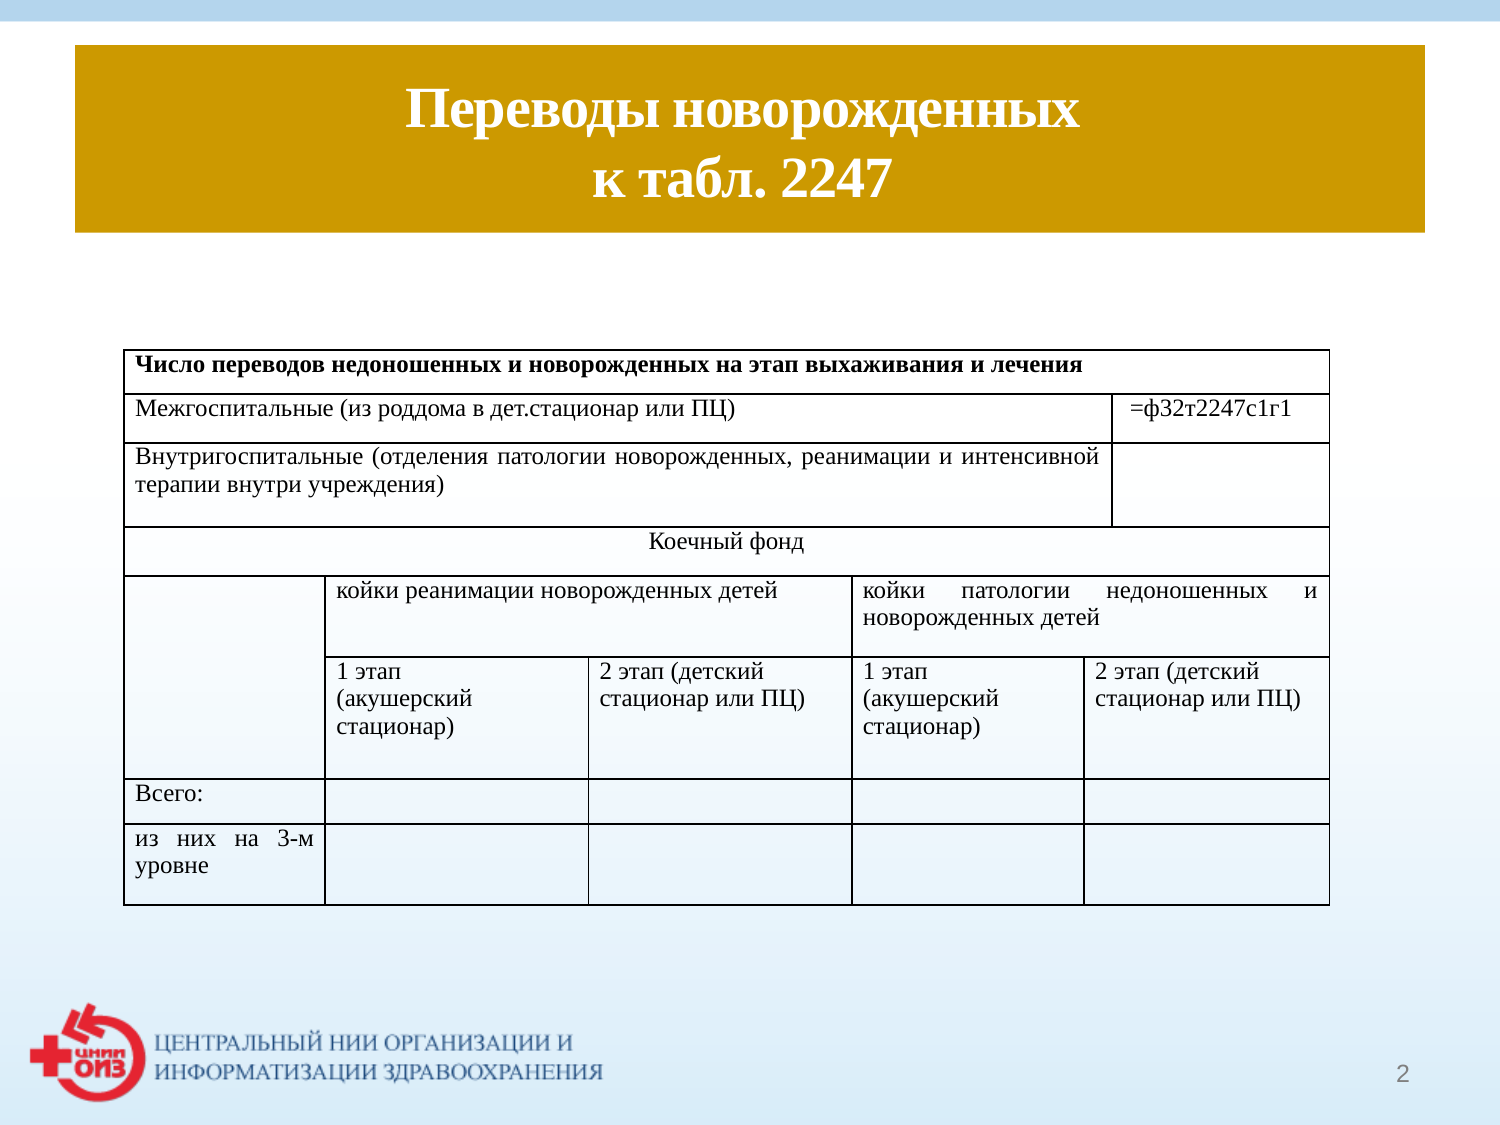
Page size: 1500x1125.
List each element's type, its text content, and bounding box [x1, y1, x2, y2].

slide_number 2 [1074, 1042, 1425, 1103]
table_cell [125, 577, 324, 778]
table_cell [1085, 825, 1329, 904]
table_cell 1 этап (акушерский стационар) [853, 658, 1083, 778]
table_cell [1113, 444, 1329, 526]
table_cell Всего: [125, 780, 324, 823]
table_cell 2 этап (детский стационар или ПЦ) [589, 658, 851, 778]
table_cell 2 этап (детский стационар или ПЦ) [1085, 658, 1329, 778]
table_cell Коечный фонд [125, 528, 1329, 575]
table_cell 1 этап (акушерский стационар) [326, 658, 588, 778]
table_header Число переводов недоношенных и новорожденных на этап выхаживания и лечения [125, 351, 1329, 393]
table_cell [853, 780, 1083, 823]
table_cell [589, 780, 851, 823]
table_cell [589, 825, 851, 904]
table_cell [326, 825, 588, 904]
table_cell =ф32т2247с1г1 [1113, 395, 1329, 442]
table_cell [1085, 780, 1329, 823]
picture [0, 75, 1500, 1125]
table_cell койки патологии недоношенных и новорожденных детей [853, 577, 1329, 656]
table_cell [853, 825, 1083, 904]
table_cell койки реанимации новорожденных детей [326, 577, 851, 656]
title Переводы новорожденных к табл. 2247 [75, 75, 1425, 233]
table_cell Межгоспитальные (из роддома в дет.стационар или ПЦ) [125, 395, 1111, 442]
table_cell [326, 780, 588, 823]
table_cell Внутригоспитальные (отделения патологии новорожденных, реанимации и интенсивной терапии внутри учреждения) [125, 444, 1111, 526]
text_box [0, 0, 1500, 75]
table_cell из них на 3-м уровне [125, 825, 324, 904]
